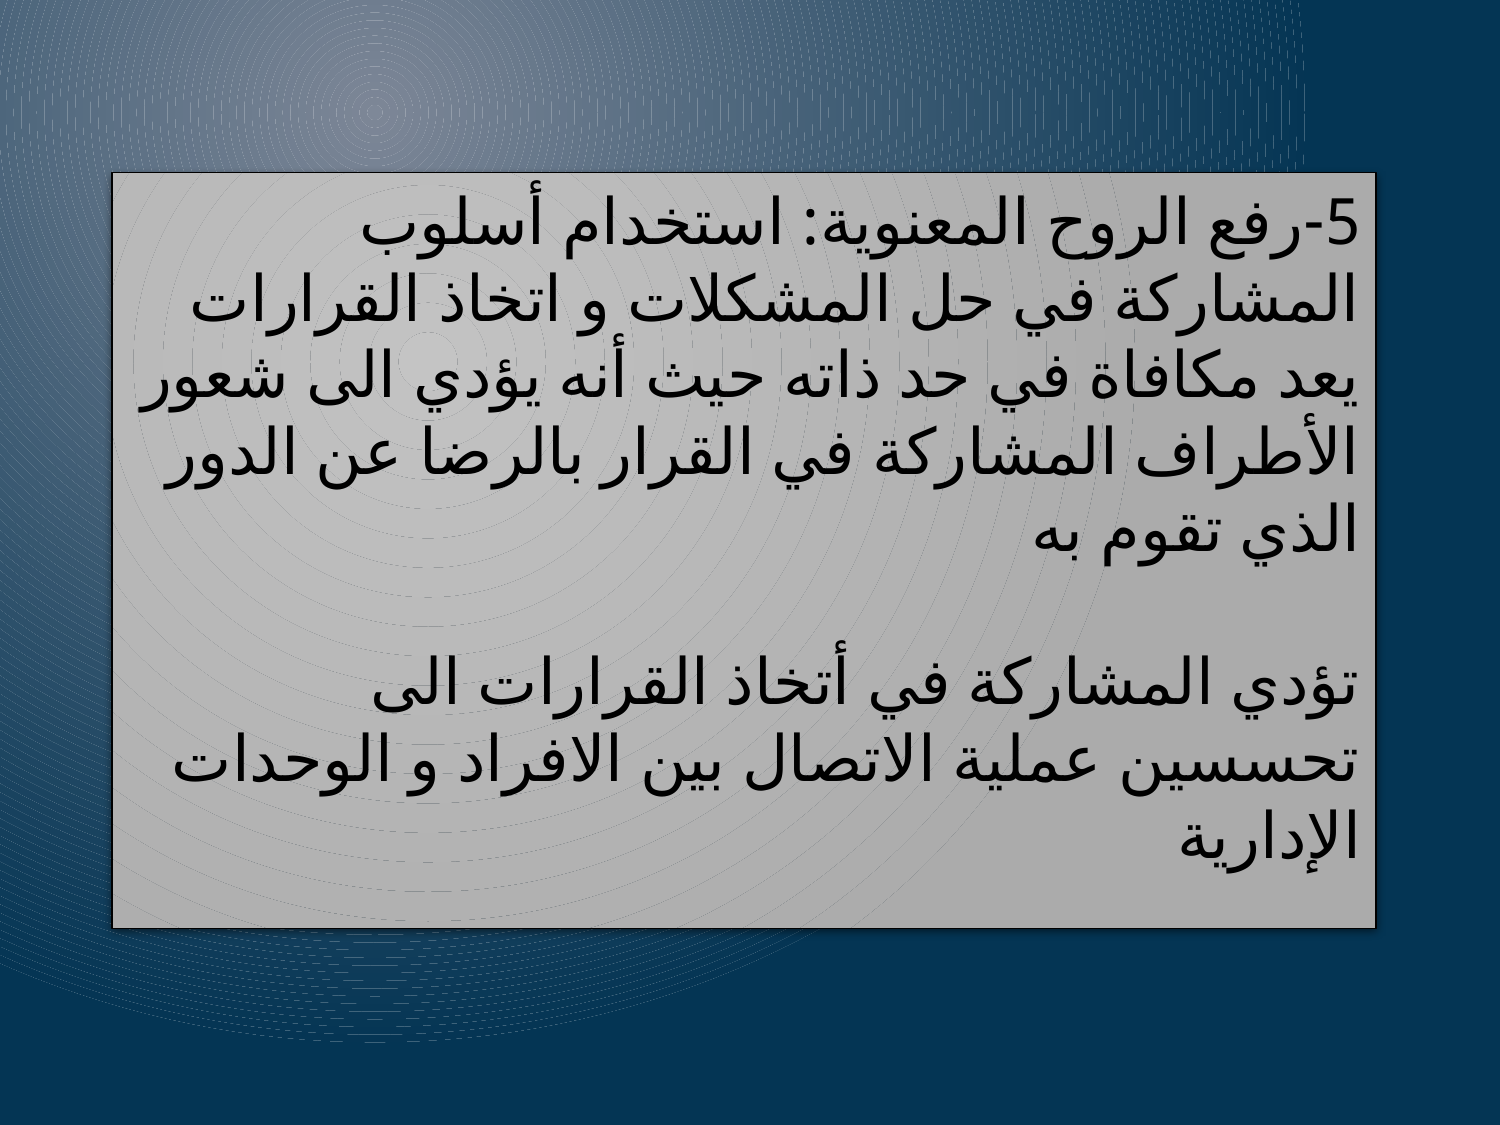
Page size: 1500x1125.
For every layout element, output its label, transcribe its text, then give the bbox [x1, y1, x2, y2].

title 5-رفع الروح المعنوية: استخدام أسلوب المشاركة في حل المشكلات و اتخاذ القرارات يعد مكافاة في حد ذاته حيث أنه يؤدي الى شعور الأطراف المشاركة في القرار بالرضا عن الدور الذي تقوم به تؤدي المشاركة في أتخاذ القرارات الى تحسسين عملية الاتصال بين الافراد و الوحدات الإدارية [111, 172, 1377, 929]
